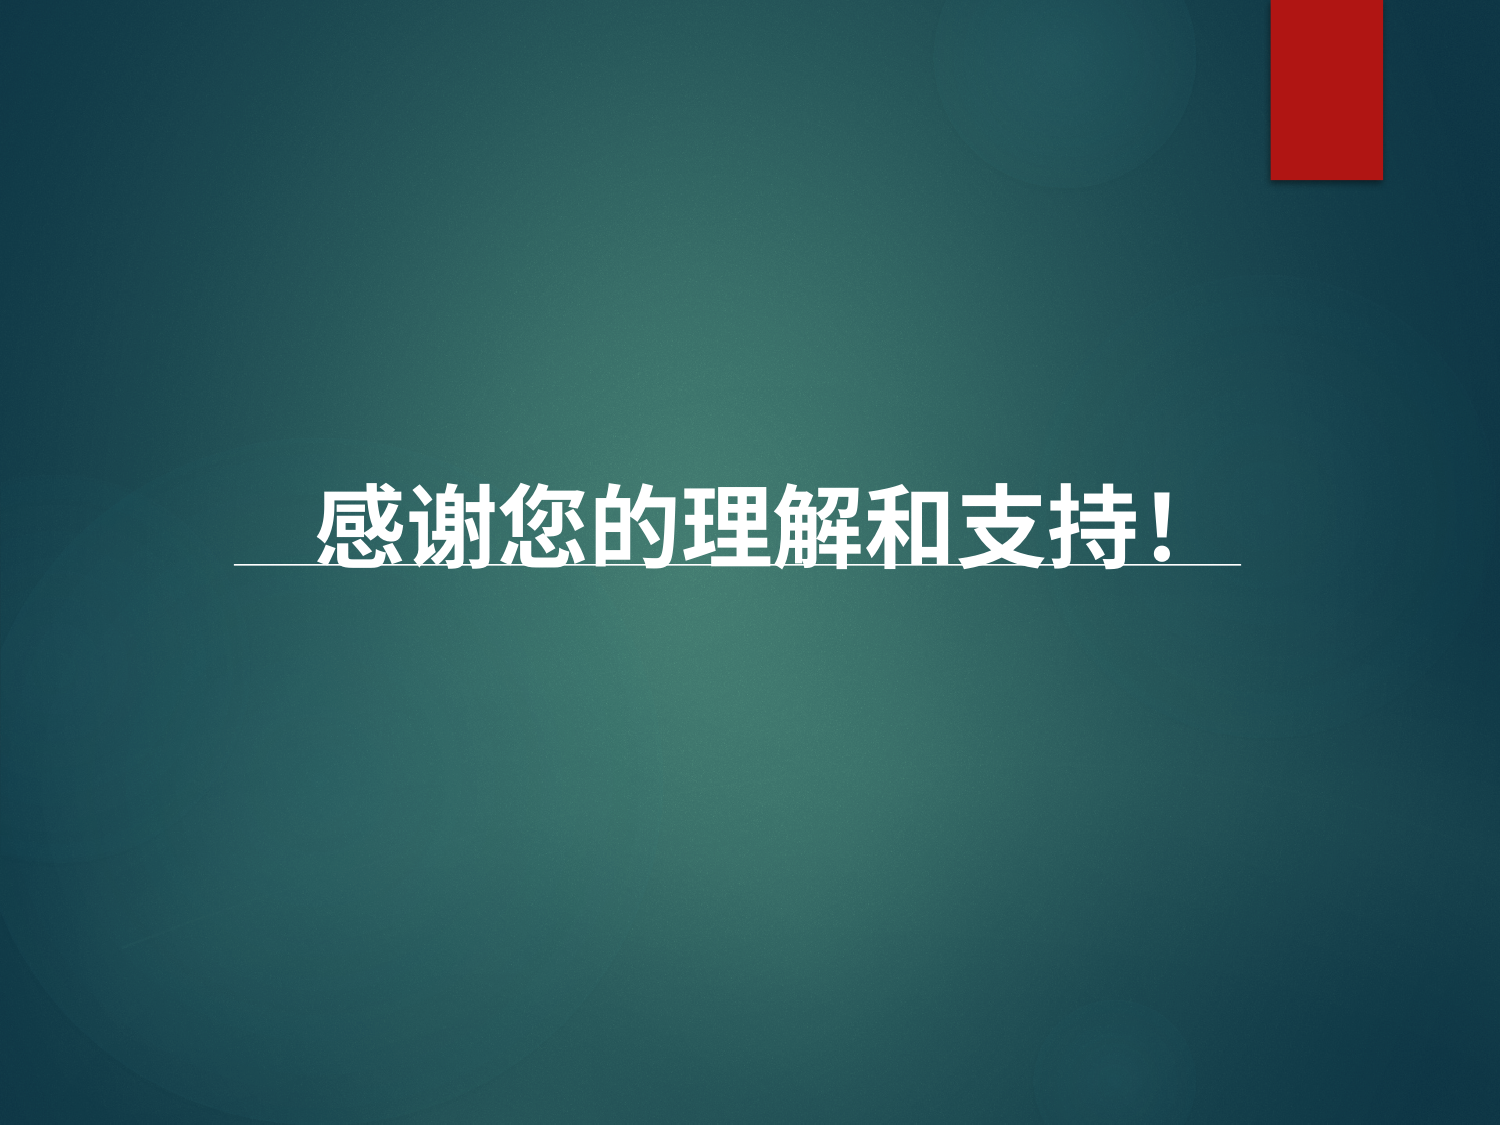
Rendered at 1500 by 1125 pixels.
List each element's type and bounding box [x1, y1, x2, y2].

text_box [233, 439, 1270, 709]
